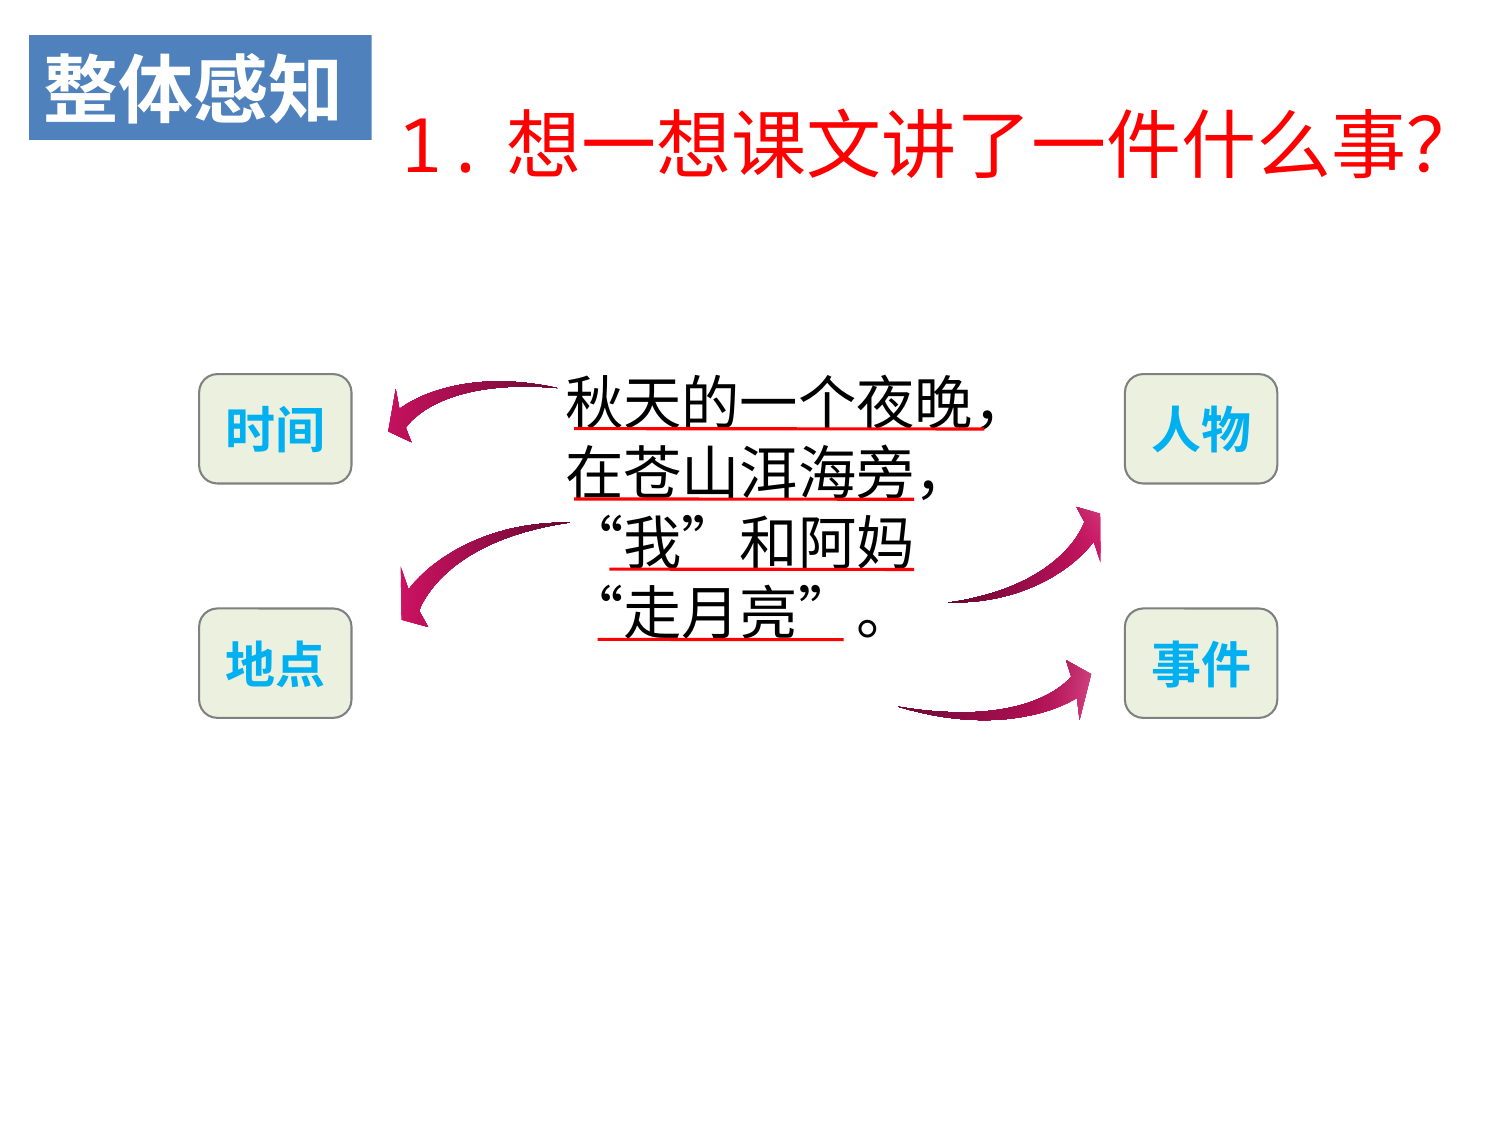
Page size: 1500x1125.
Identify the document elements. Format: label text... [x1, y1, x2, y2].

text_box [388, 381, 558, 443]
text_box 整体感知 [29, 35, 372, 140]
text_box [898, 693, 1050, 721]
text_box 背诵第四自然段 [1076, 506, 1101, 547]
text_box 事件 [1122, 606, 1280, 720]
text_box [948, 535, 1091, 603]
text_box 秋天的一个夜晚，在苍山洱海旁，“我”和阿妈“走月亮”。 [550, 358, 1032, 654]
text_box 时间 [196, 371, 354, 486]
text_box 人物 [1122, 371, 1280, 486]
text_box [400, 522, 570, 627]
text_box 洗衣做船 [1066, 660, 1074, 675]
text_box [1095, 548, 1101, 564]
text_box 1.想一想课文讲了一件什么事？ [383, 44, 1485, 195]
text_box 洗衣做船 [1052, 677, 1071, 709]
text_box 地点 [196, 606, 354, 720]
